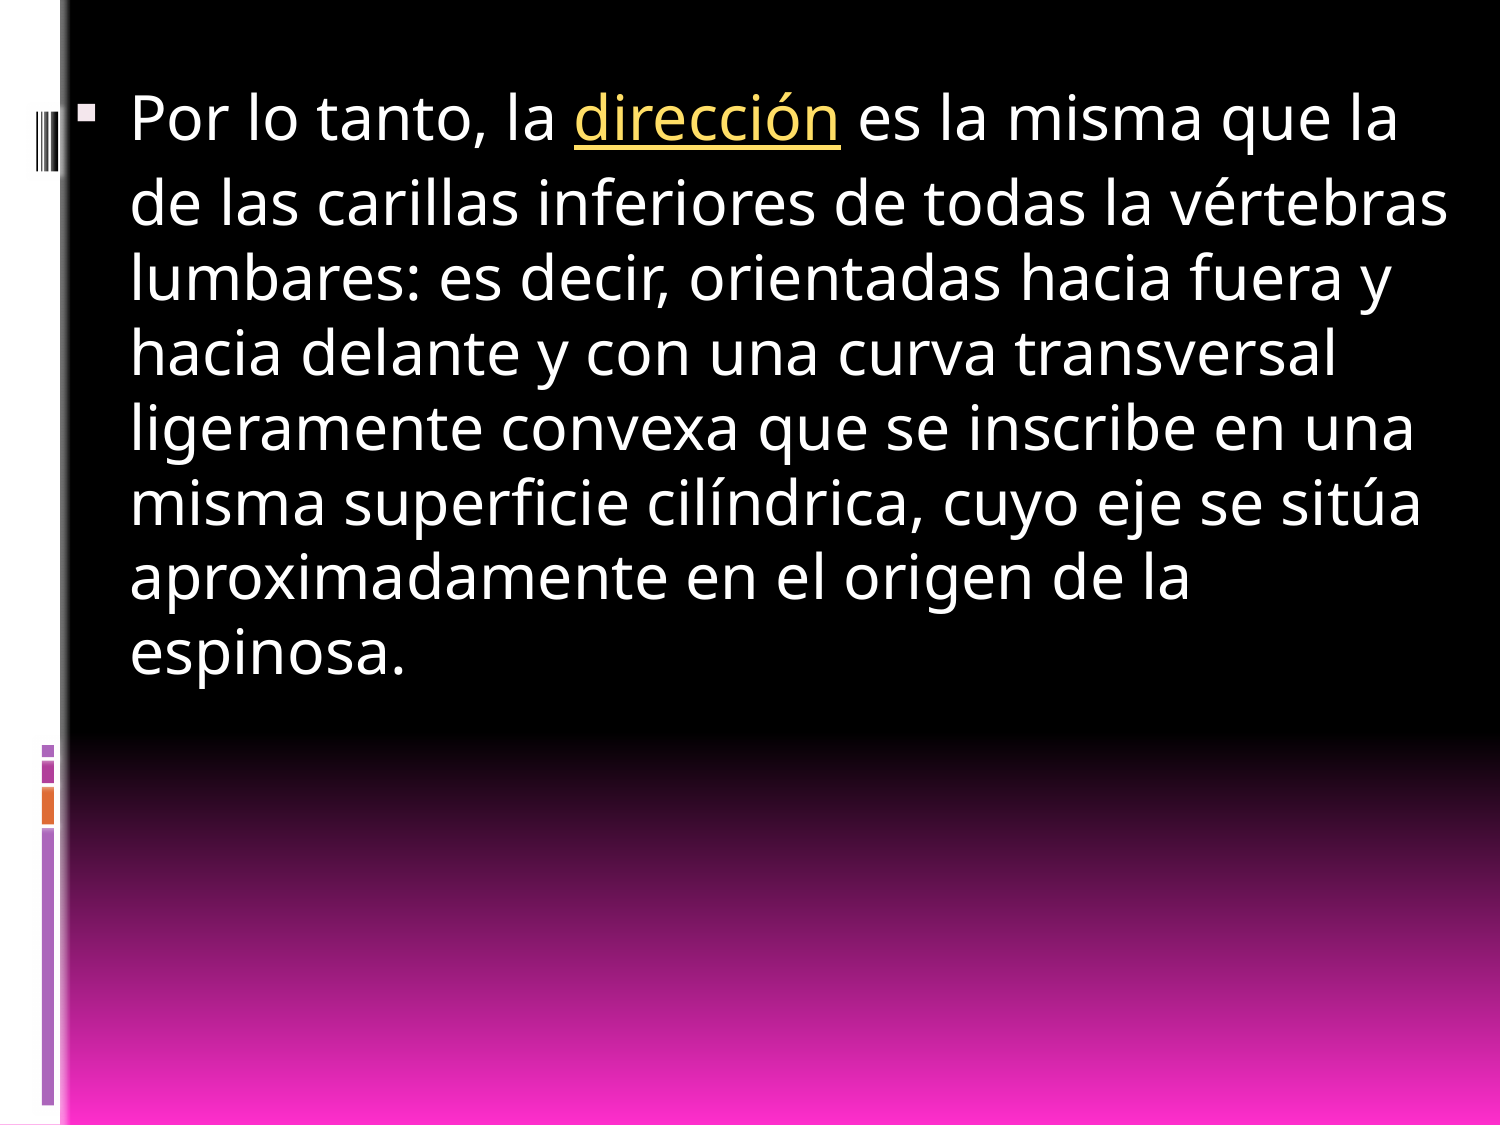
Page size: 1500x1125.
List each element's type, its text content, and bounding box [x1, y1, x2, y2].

list Por lo tanto, la dirección es la misma que la de las carillas inferiores de todas la vértebras lumbares: es decir, orientadas hacia fuera y hacia delante y con una curva transversal ligeramente convexa que se inscribe en una misma superficie cilíndrica, cuyo eje se sitúa aproximadamente en el origen de la espinosa. [46, 70, 1500, 1125]
